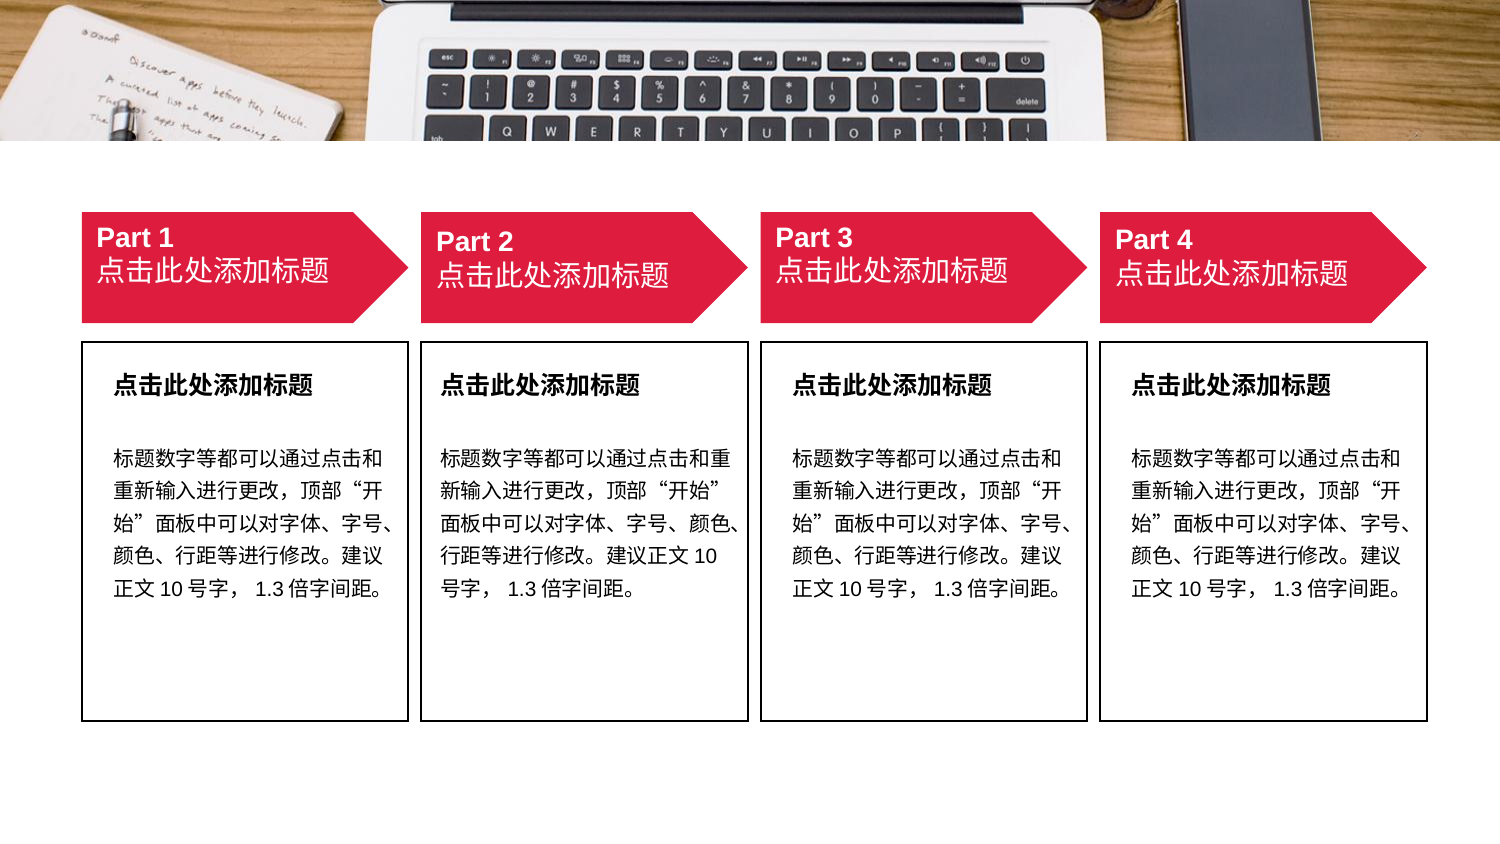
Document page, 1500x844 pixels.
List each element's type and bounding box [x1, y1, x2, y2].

text_box [1100, 211, 1427, 324]
text_box [1100, 341, 1427, 722]
text_box [421, 341, 748, 722]
text_box [760, 211, 1088, 324]
text_box [760, 341, 1088, 722]
text_box [81, 211, 409, 324]
text_box [81, 341, 409, 722]
text_box [421, 211, 748, 324]
picture [0, 0, 1500, 141]
